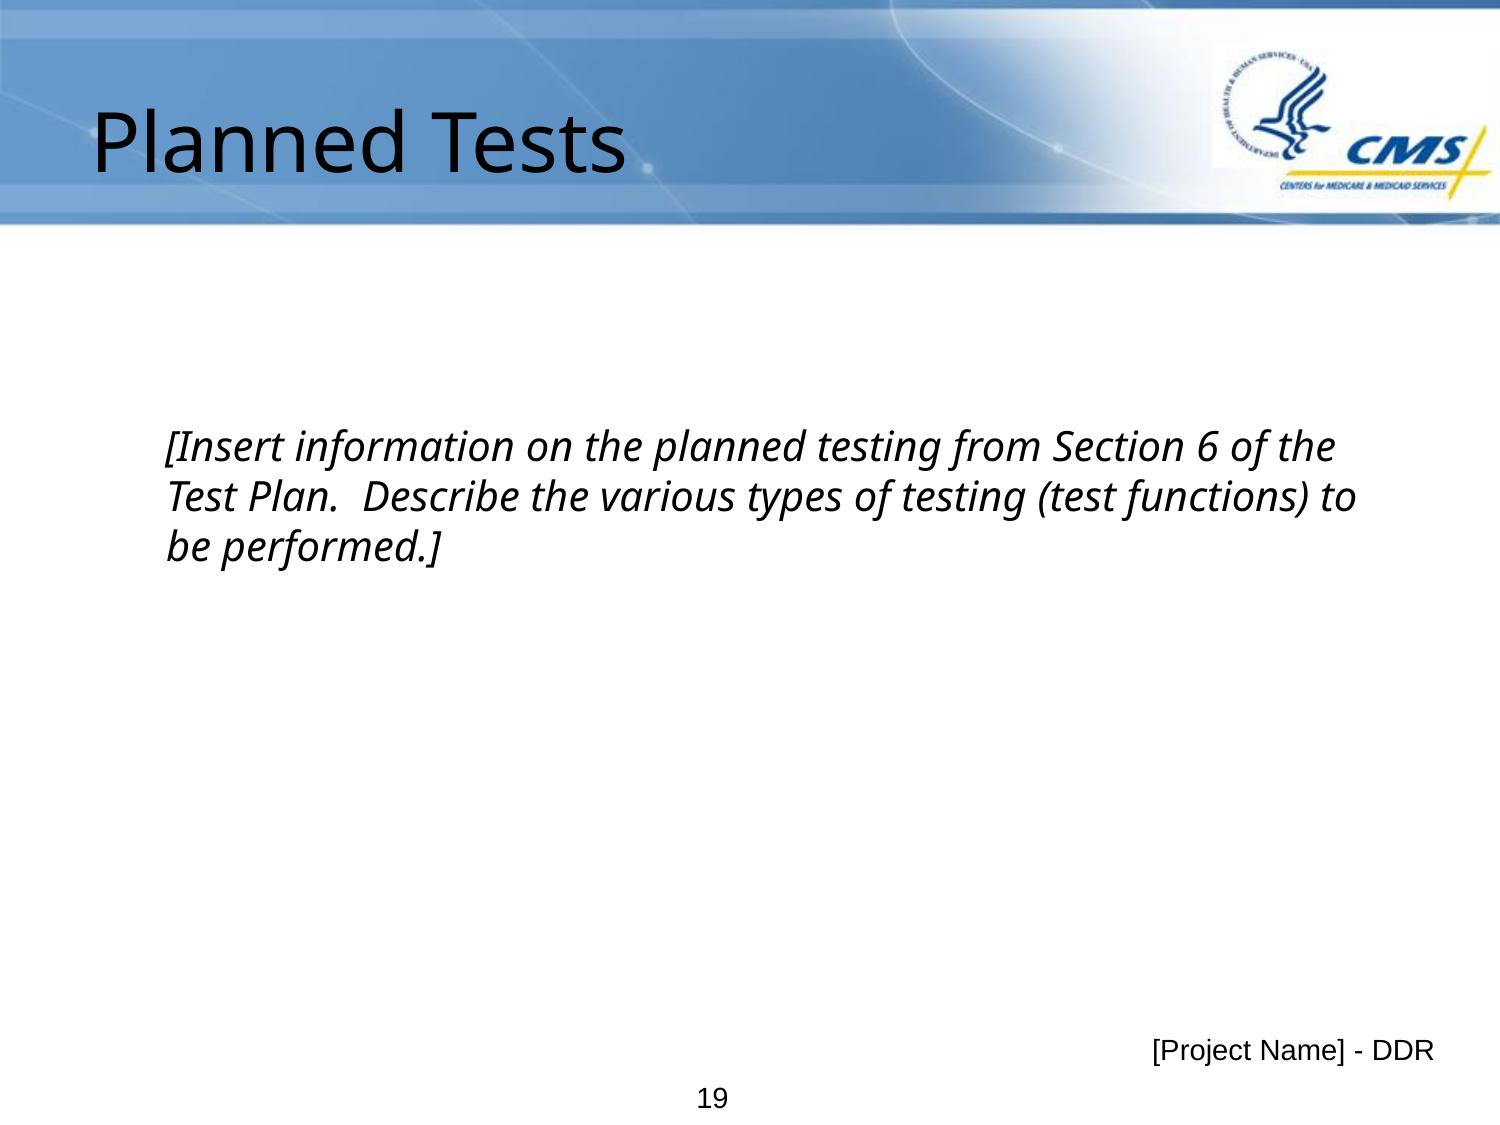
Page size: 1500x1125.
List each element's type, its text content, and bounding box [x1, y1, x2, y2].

slide_number 18 [537, 1071, 888, 1125]
text_box [Insert information on the planned testing from Section 6 of the Test Plan. Describe the various types of testing (test functions) to be performed.] [74, 412, 1425, 863]
footer [Project Name] - DDR [974, 1023, 1451, 1103]
picture [0, 0, 1500, 1125]
title Planned Tests [74, 44, 1426, 233]
